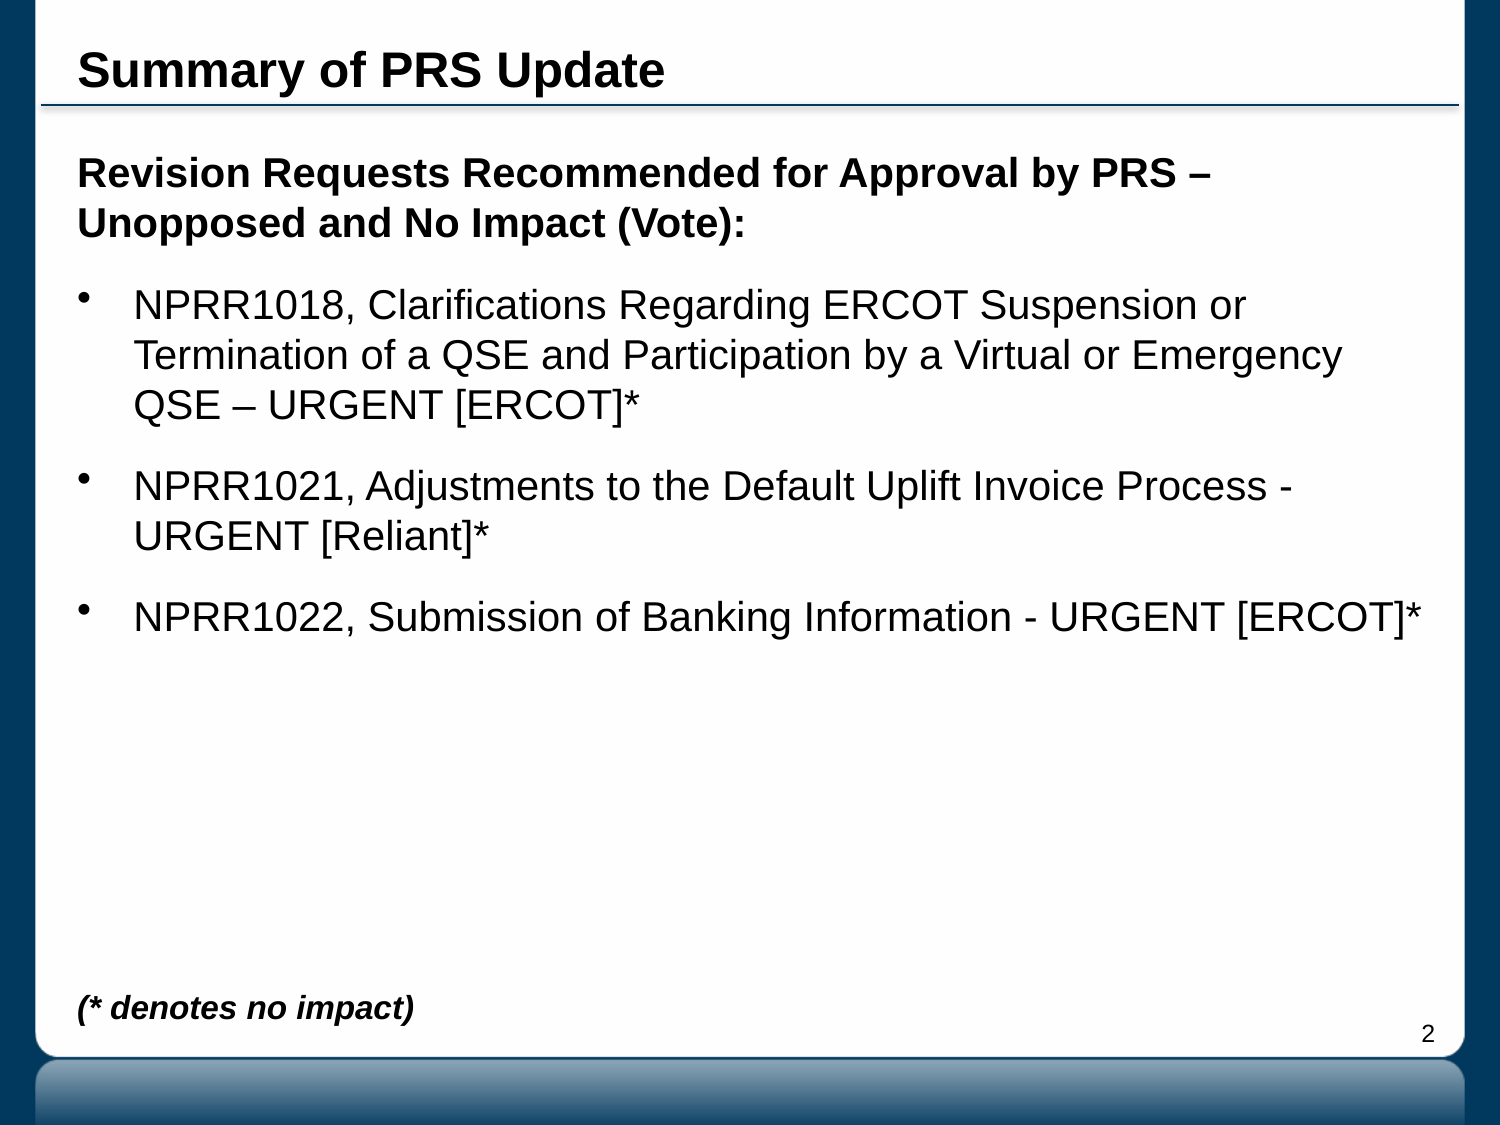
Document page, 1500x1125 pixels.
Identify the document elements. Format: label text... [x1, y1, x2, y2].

text_box Revision Requests Recommended for Approval by PRS – Unopposed and No Impact (Vote): NPRR1018, Clarifications Regarding ERCOT Suspension or Termination of a QSE and Participation by a Virtual or Emergency QSE – URGENT [ERCOT]* NPRR1021, Adjustments to the Default Uplift Invoice Process - URGENT [Reliant]* NPRR1022, Submission of Banking Information - URGENT [ERCOT]* (* denotes no impact) [62, 138, 1450, 1049]
picture [35, 0, 1465, 1125]
title Summary of PRS Update [62, 29, 1450, 106]
